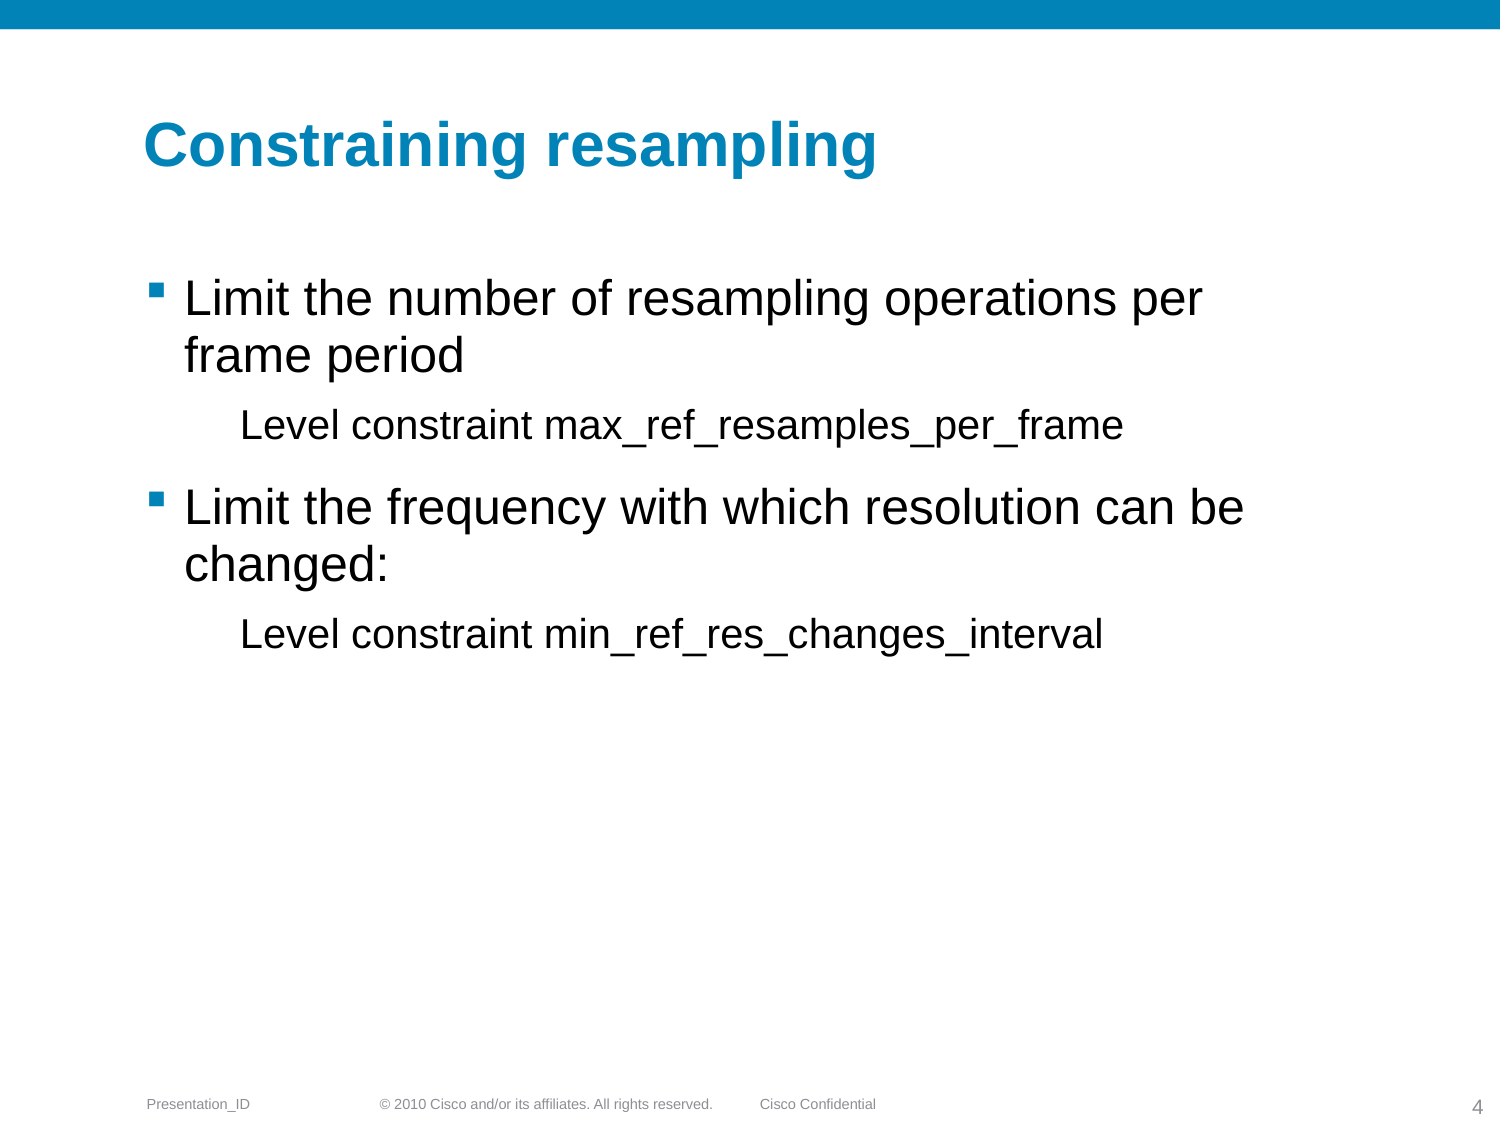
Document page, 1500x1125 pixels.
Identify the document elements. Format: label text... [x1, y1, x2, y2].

list Limit the number of resampling operations per frame period Level constraint max_ref_resamples_per_frame Limit the frequency with which resolution can be changed: Level constraint min_ref_res_changes_interval [130, 262, 1350, 1005]
title Constraining resampling [130, 50, 1350, 188]
